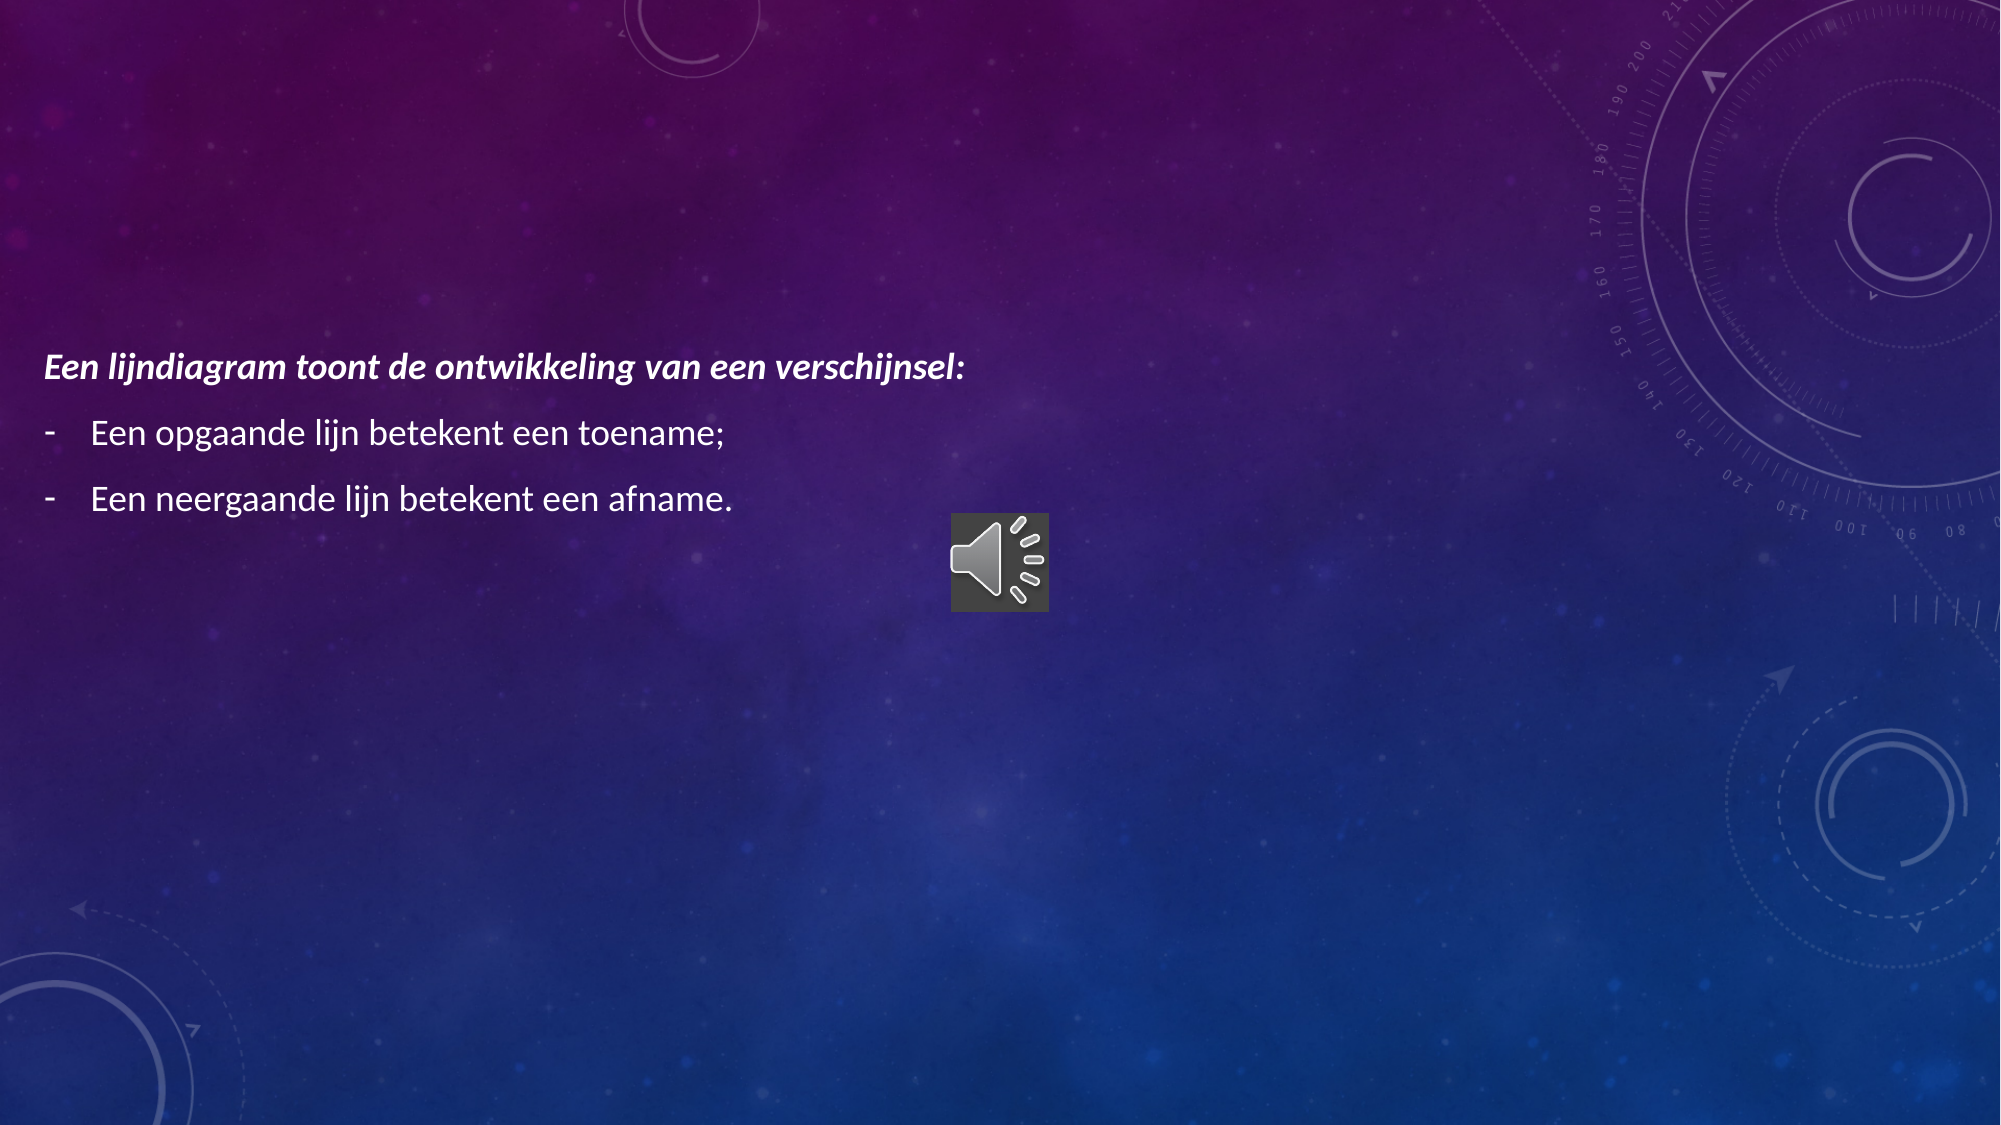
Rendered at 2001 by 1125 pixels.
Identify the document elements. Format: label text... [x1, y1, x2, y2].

list Een lijndiagram toont de ontwikkeling van een verschijnsel: Een opgaande lijn betekent een toename; Een neergaande lijn betekent een afname. [28, 131, 1691, 730]
picture [0, 0, 2001, 1125]
